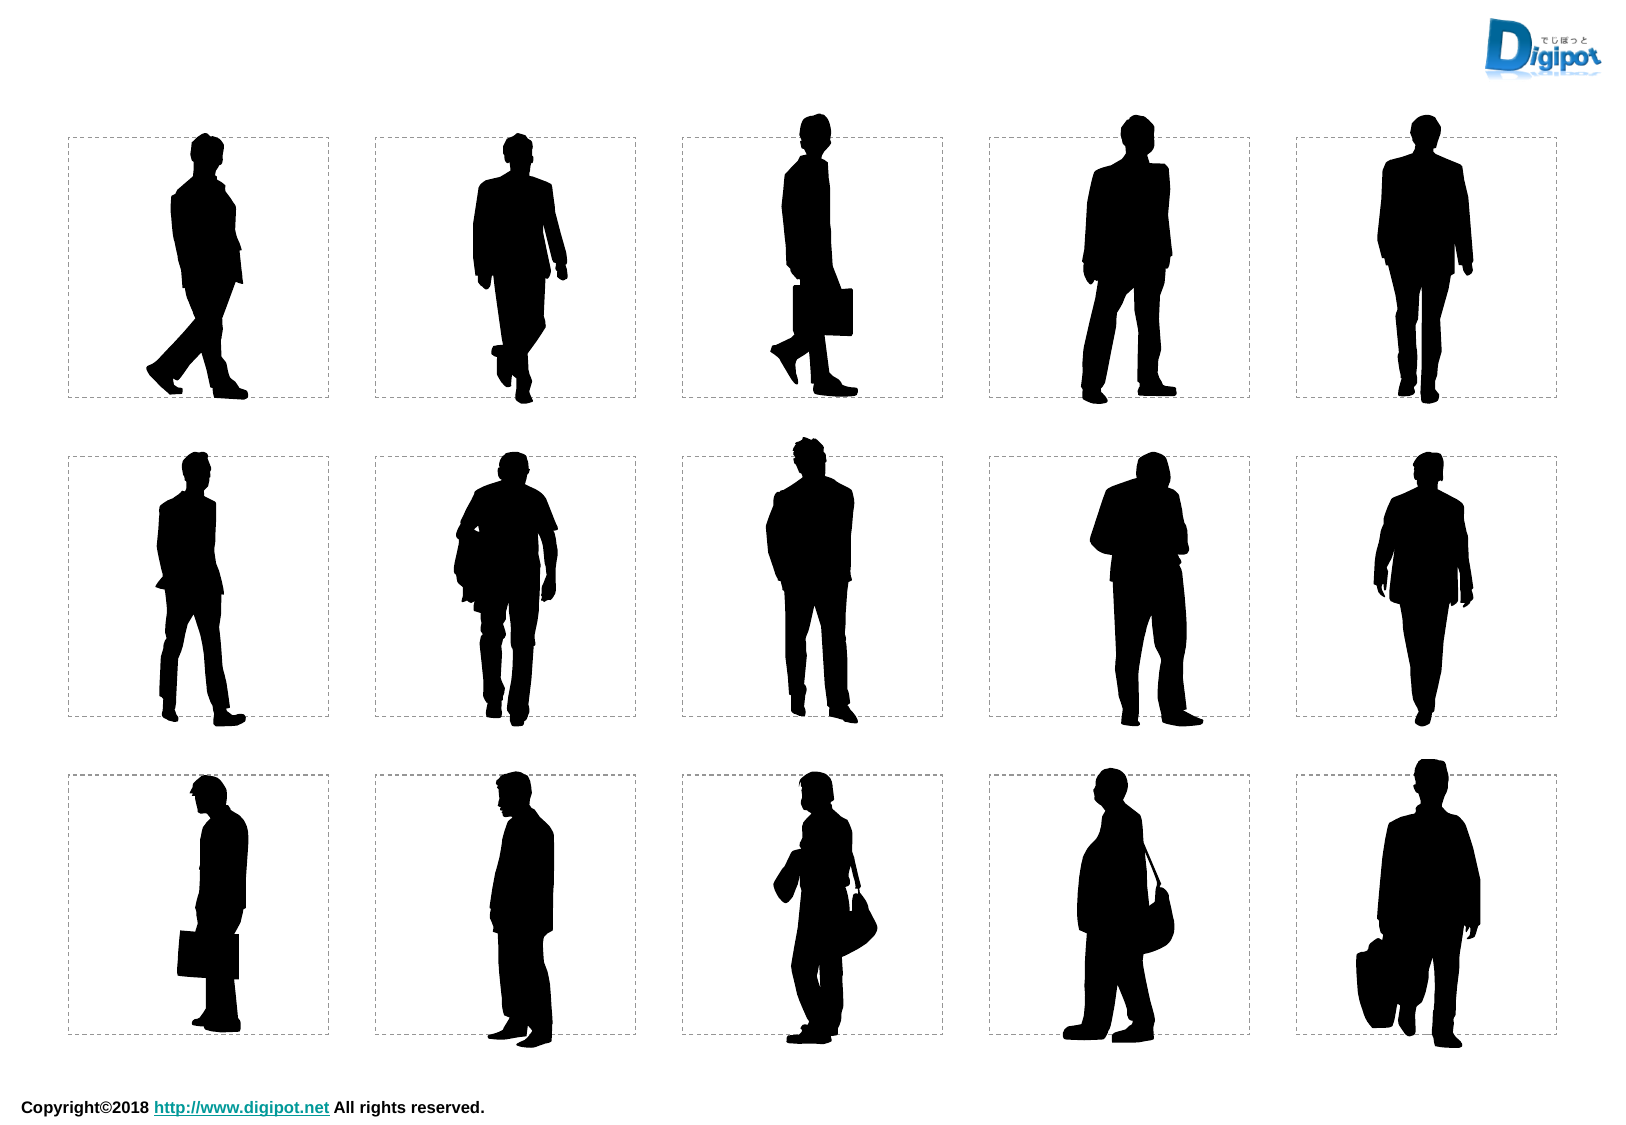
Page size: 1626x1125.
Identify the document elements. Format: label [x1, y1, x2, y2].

text_box [487, 771, 555, 1048]
text_box [453, 451, 558, 727]
text_box [1356, 759, 1481, 1048]
text_box [177, 775, 249, 1033]
text_box [765, 437, 858, 724]
text_box [1373, 451, 1474, 727]
picture [1485, 18, 1602, 82]
text_box [1089, 451, 1204, 727]
text_box [155, 451, 246, 727]
text_box [473, 132, 568, 404]
text_box [773, 771, 878, 1045]
text_box [1062, 767, 1175, 1043]
text_box [146, 133, 249, 400]
text_box [770, 113, 858, 397]
text_box [1080, 114, 1177, 404]
text_box [1377, 114, 1474, 404]
